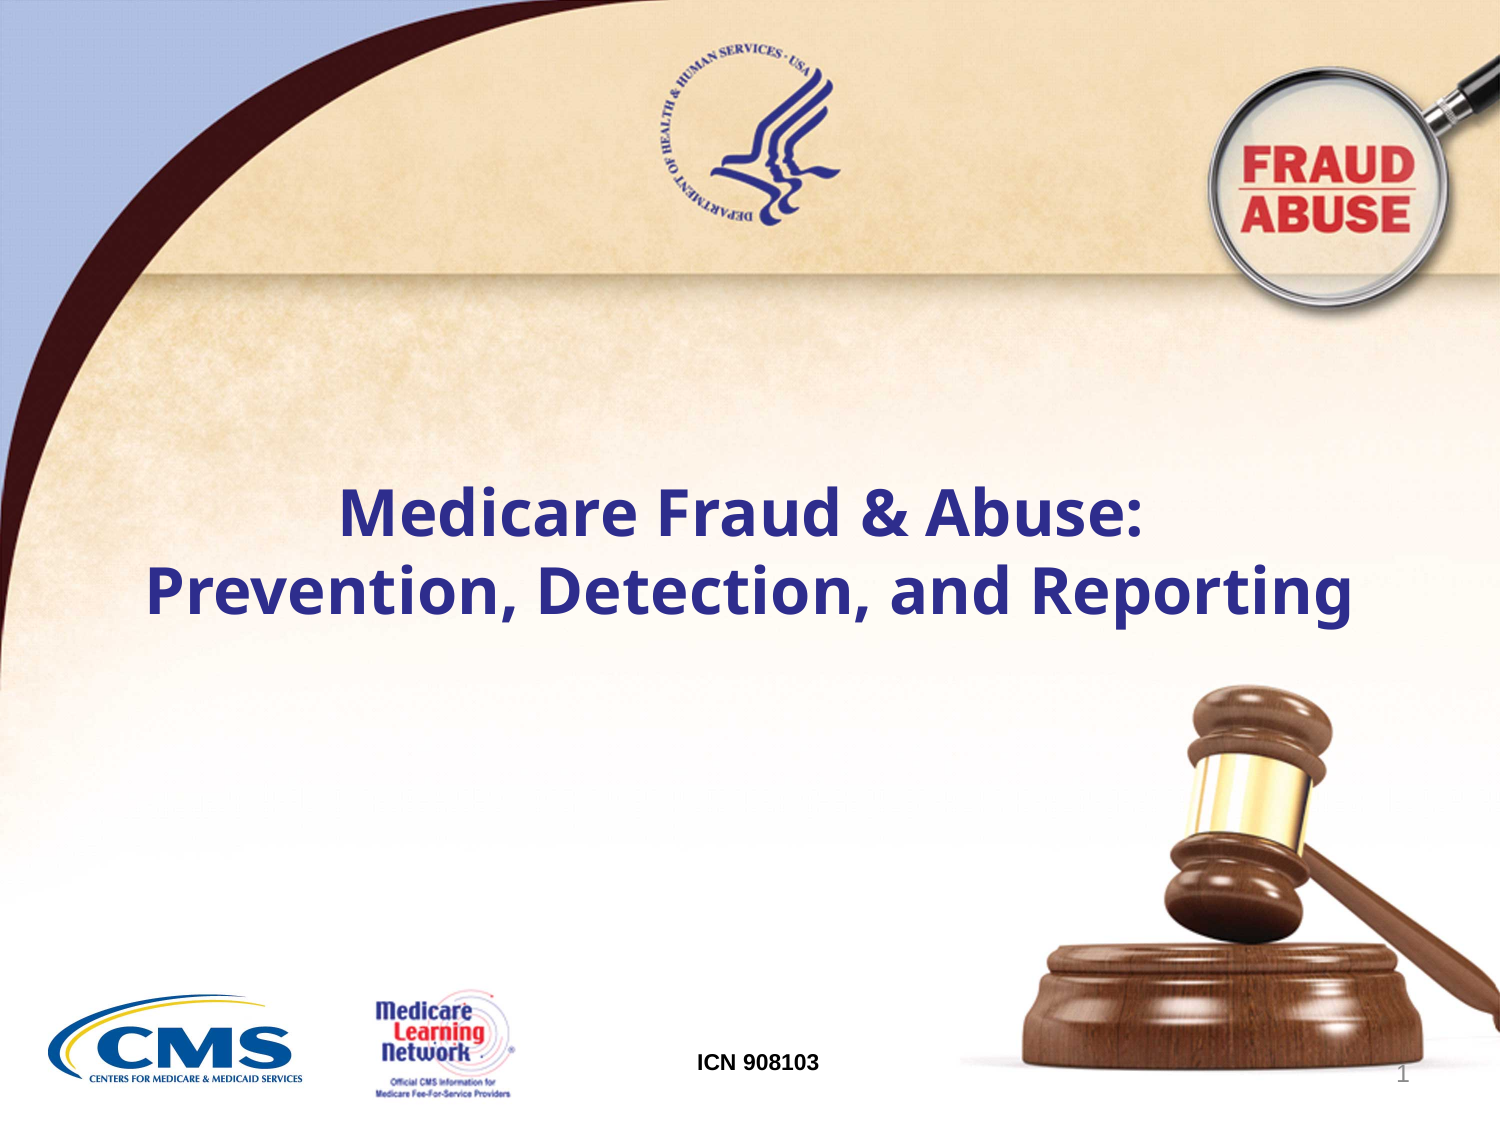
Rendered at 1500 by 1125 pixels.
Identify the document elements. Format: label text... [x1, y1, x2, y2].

title Medicare Fraud & Abuse: Prevention, Detection, and Reporting [112, 463, 1388, 705]
text_box ICN 908103 [682, 1040, 835, 1083]
picture [0, 0, 1500, 1125]
slide_number 1 [1074, 1042, 1425, 1103]
